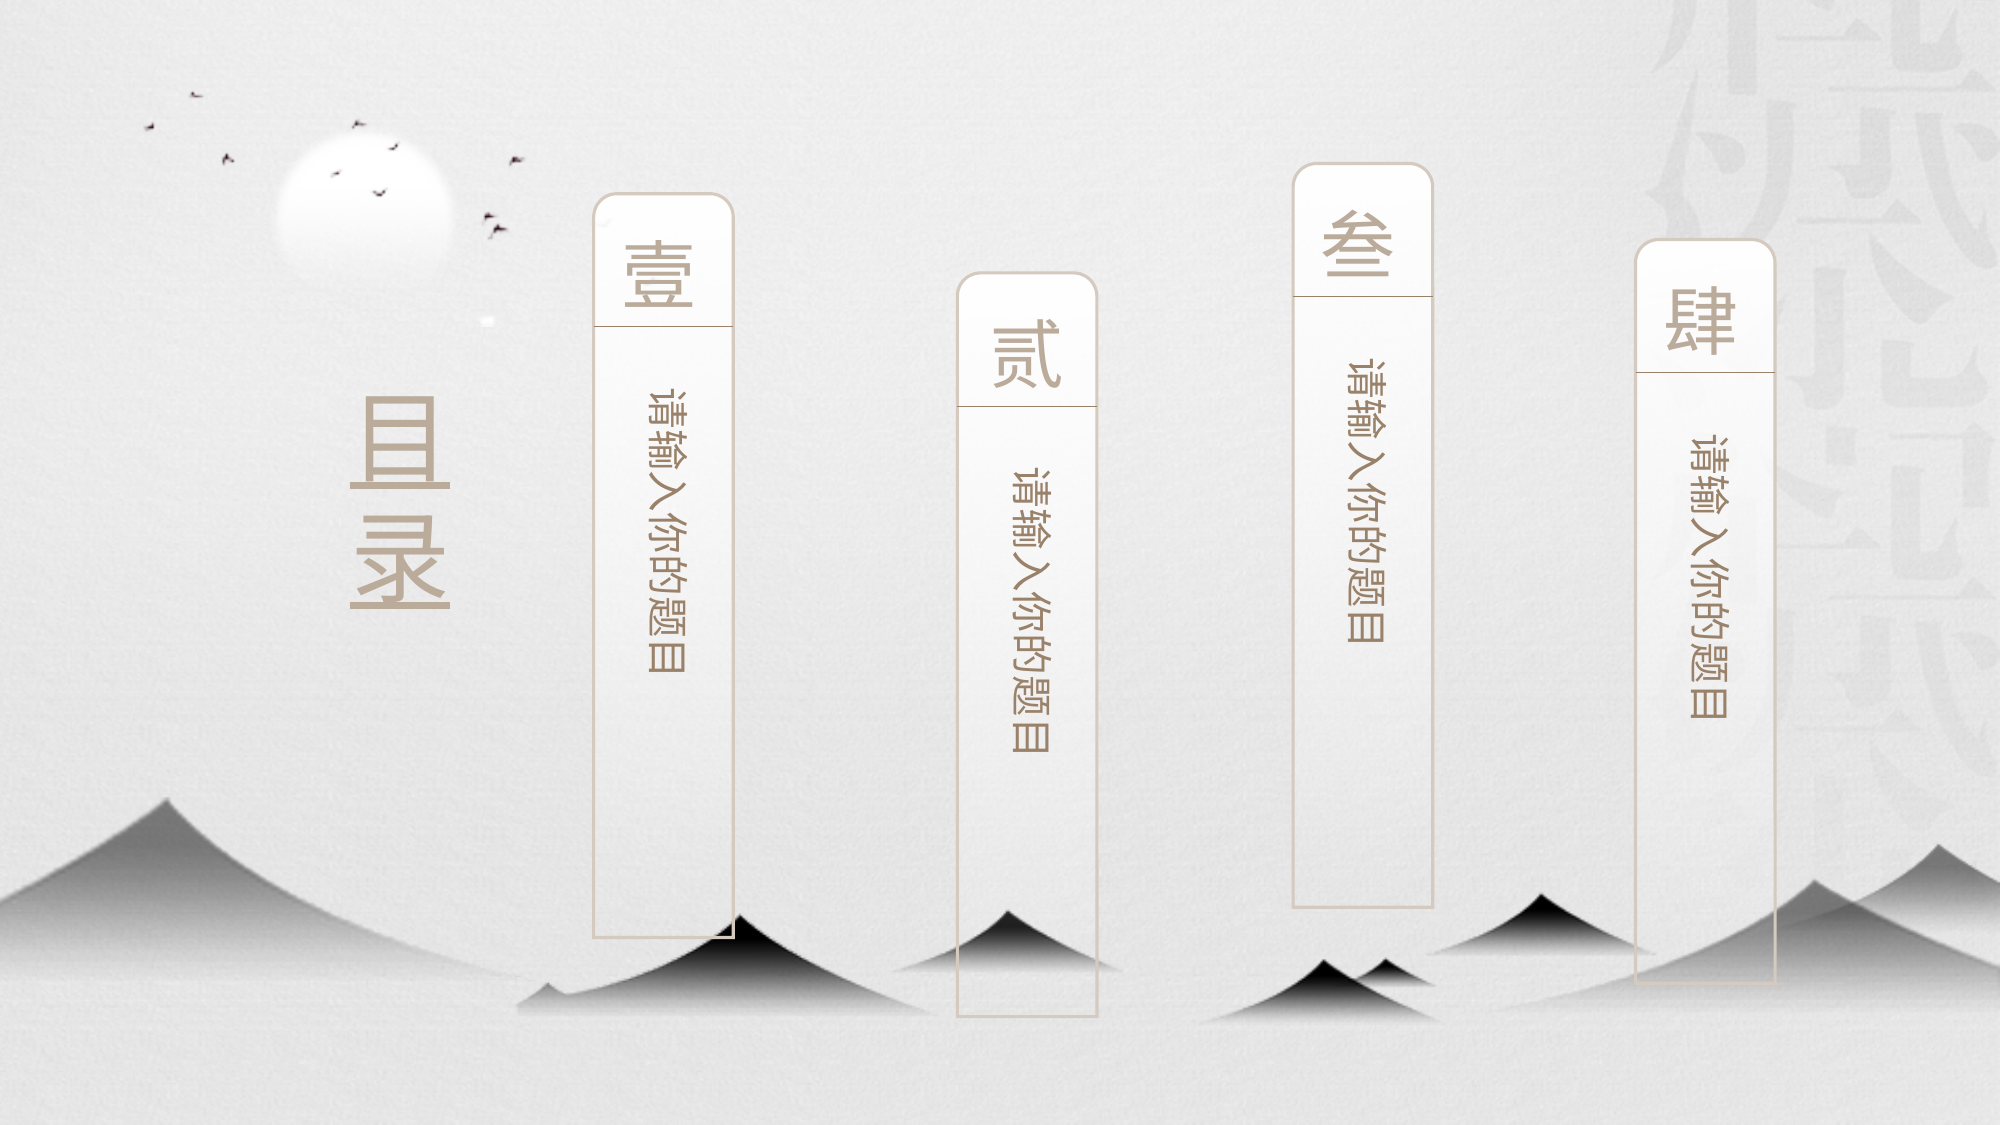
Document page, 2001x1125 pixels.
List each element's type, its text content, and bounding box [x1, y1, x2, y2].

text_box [957, 272, 1097, 1017]
picture [0, 0, 2000, 1125]
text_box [1635, 239, 1776, 984]
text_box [1293, 163, 1433, 908]
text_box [593, 193, 734, 938]
text_box 目录 [335, 367, 475, 622]
